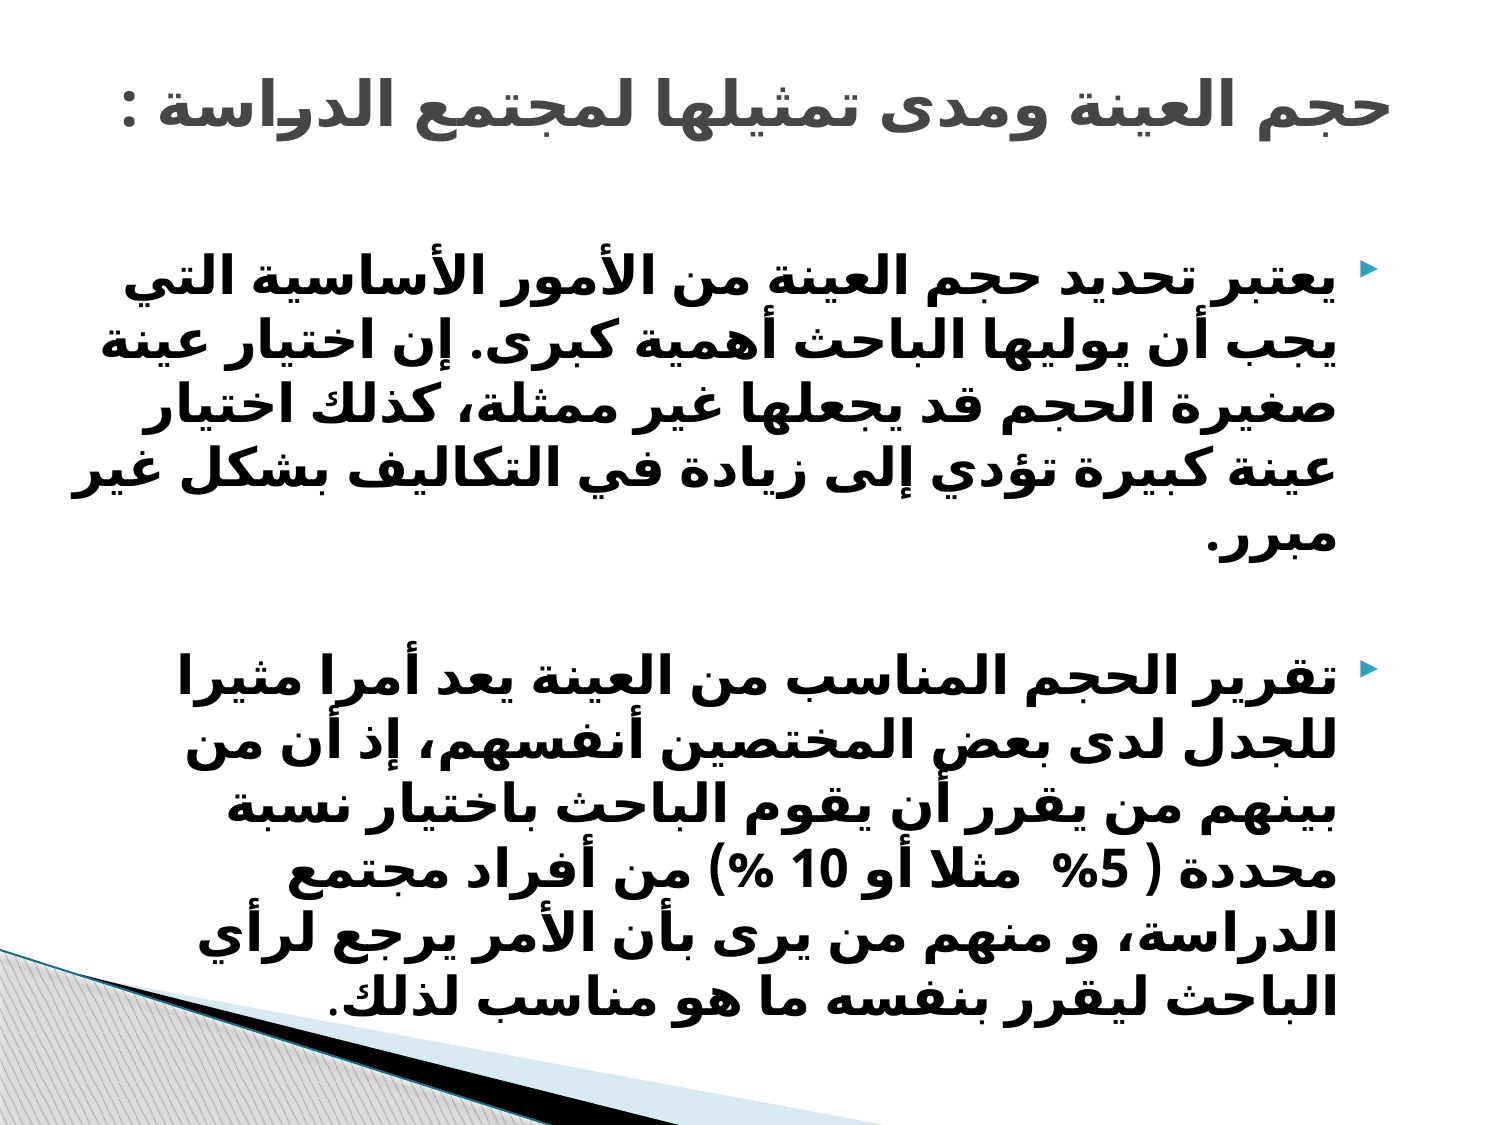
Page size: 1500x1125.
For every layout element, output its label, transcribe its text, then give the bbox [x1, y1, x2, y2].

title حجم العينة ومدى تمثيلها لمجتمع الدراسة : [75, 45, 1425, 233]
list يعتبر تحديد حجم العينة من الأمور الأساسية التي يجب أن يوليها الباحث أهمية كبرى. إن اختيار عينة صغيرة الحجم قد يجعلها غير ممثلة، كذلك اختيار عينة كبيرة تؤدي إلى زيادة في التكاليف بشكل غير مبرر. تقرير الحجم المناسب من العينة يعد أمرا مثيرا للجدل لدى بعض المختصين أنفسهم، إذ أن من بينهم من يقرر أن يقوم الباحث باختيار نسبة محددة ( 5% مثلا أو 10 %) من أفراد مجتمع الدراسة، و منهم من يرى بأن الأمر يرجع لرأي الباحث ليقرر بنفسه ما هو مناسب لذلك. [41, 231, 1412, 1035]
